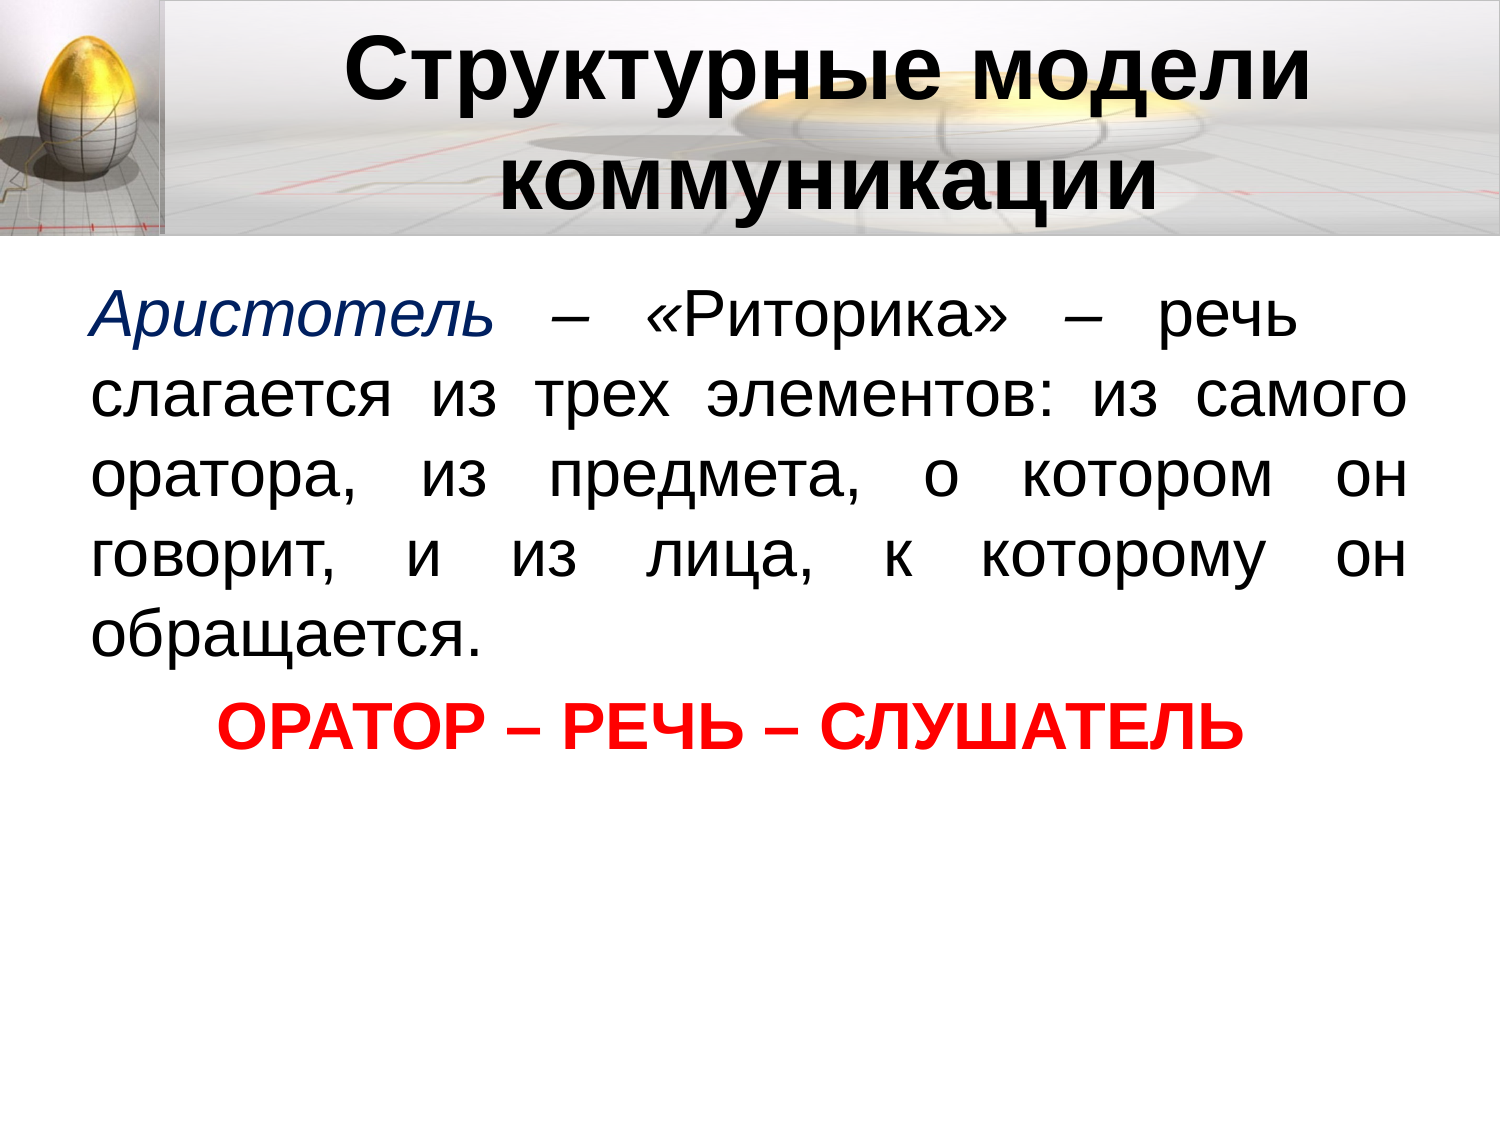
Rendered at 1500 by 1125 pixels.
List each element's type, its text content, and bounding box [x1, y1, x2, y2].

picture [0, 0, 159, 236]
title Структурные модели коммуникации [159, 0, 1500, 236]
list Аристотель – «Риторика» – речь слагается из трех элементов: из самого оратора, из предмета, о котором он говорит, и из лица, к которому он обращается. ОРАТОР – РЕЧЬ – СЛУШАТЕЛЬ [74, 262, 1426, 1006]
